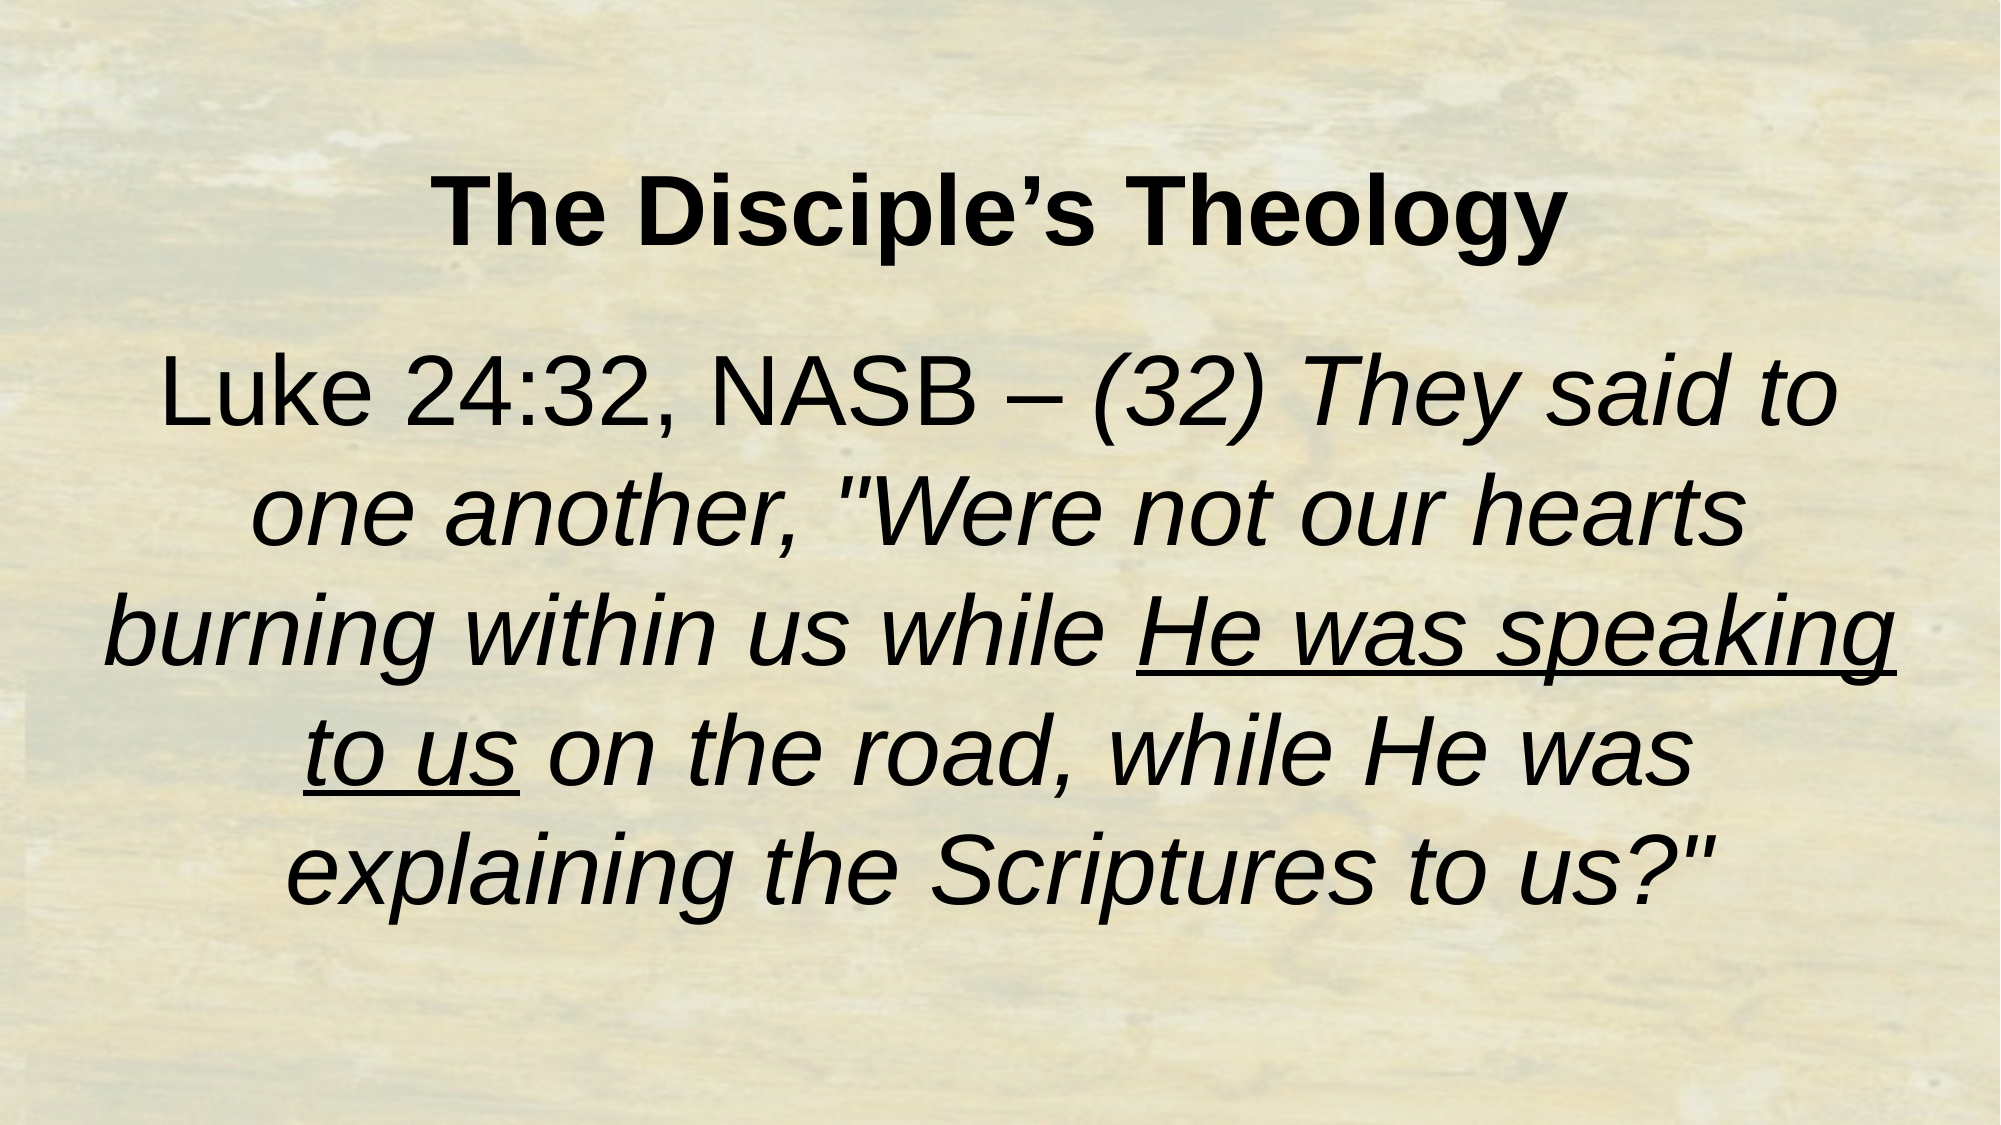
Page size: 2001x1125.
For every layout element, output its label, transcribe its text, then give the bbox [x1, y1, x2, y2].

picture [0, 0, 2001, 1125]
text_box The Disciple’s Theology Luke 24:32, NASB – (32) They said to one another, "Were not our hearts burning within us while He was speaking to us on the road, while He was explaining the Scriptures to us?" [57, 137, 1943, 933]
